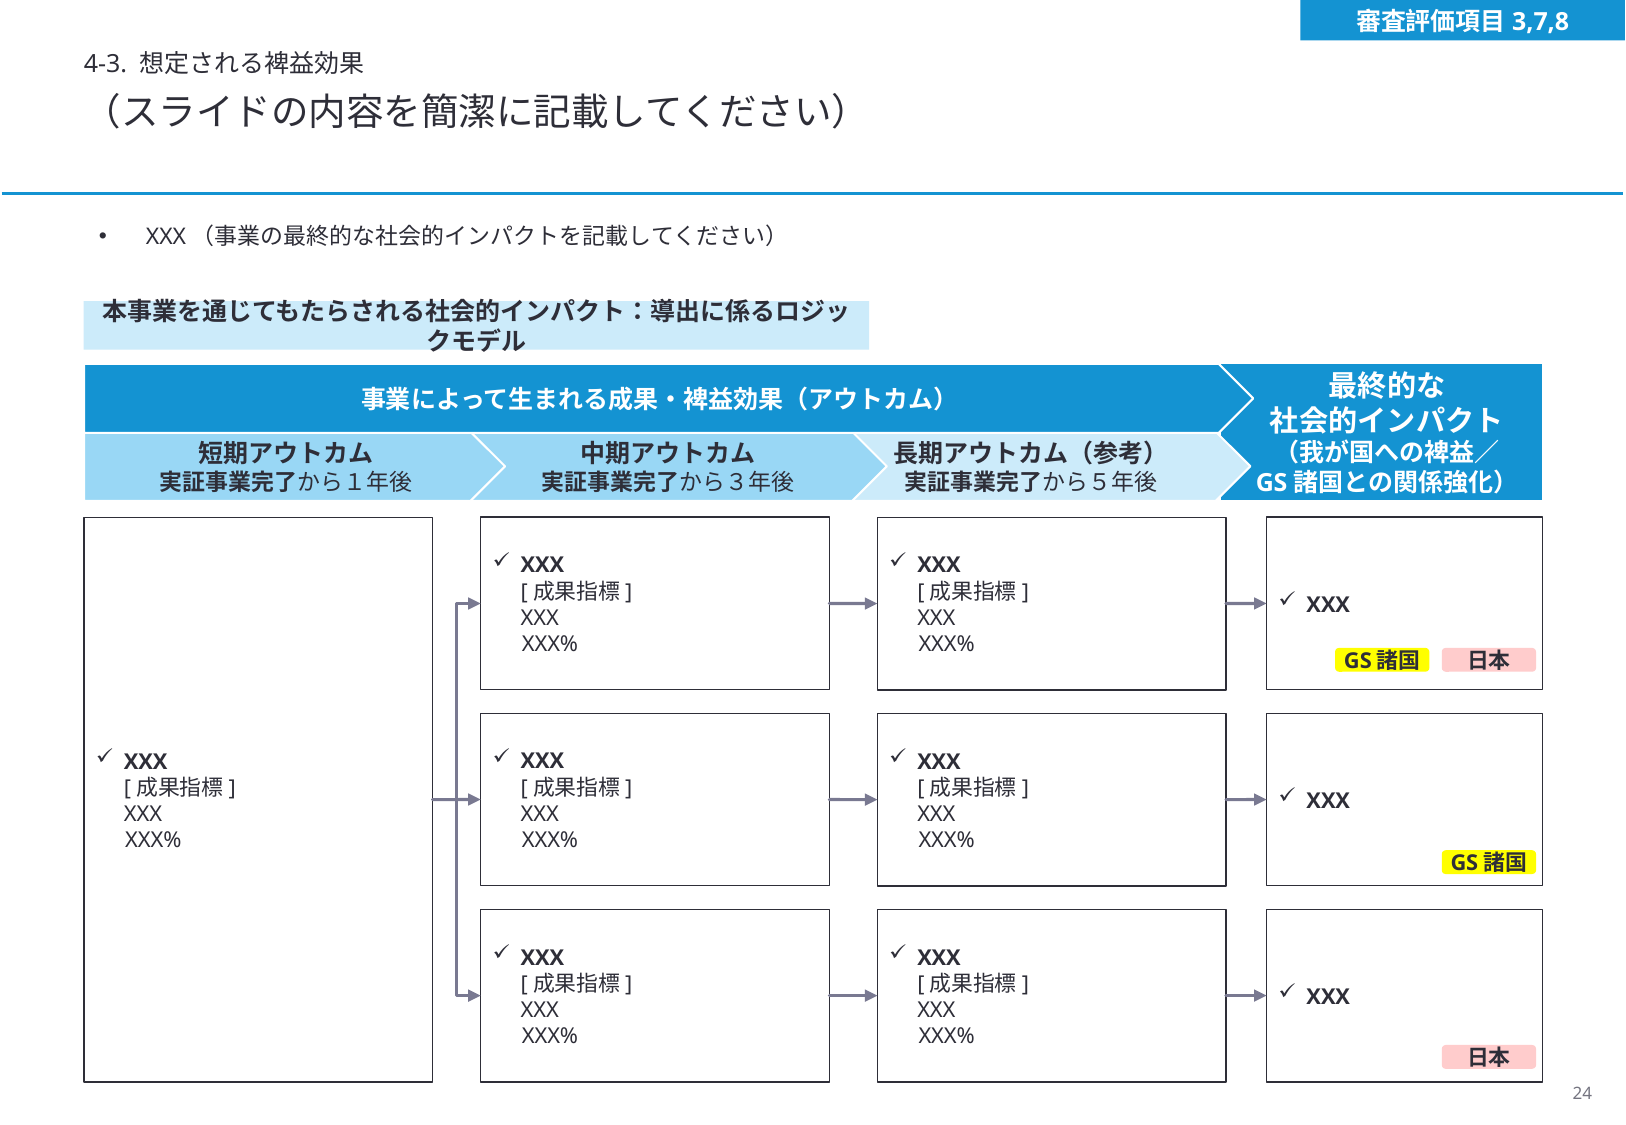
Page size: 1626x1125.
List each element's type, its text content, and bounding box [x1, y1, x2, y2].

text_box XXX [成果指標] XXX XXX% [876, 712, 1227, 887]
text_box 長期アウトカム（参考） 実証事業完了から５年後 [854, 434, 1252, 502]
text_box 審査評価項目3,7,8 [1299, 0, 1625, 41]
list （スライドの内容を簡潔に記載してください） [84, 83, 1543, 183]
text_box 事業によって生まれる成果・裨益効果（アウトカム） [83, 363, 1254, 434]
text_box 短期アウトカム 実証事業完了から１年後 [83, 434, 506, 502]
text_box XXX [成果指標] XXX XXX% [480, 909, 830, 1083]
text_box XXX [成果指標] XXX XXX% [83, 516, 434, 1083]
text_box GS諸国 [1440, 849, 1538, 875]
text_box XXX [成果指標] XXX XXX% [876, 516, 1227, 691]
text_box GS諸国 [1334, 647, 1431, 673]
text_box XXX [1266, 909, 1543, 1083]
text_box XXX [1266, 712, 1543, 887]
text_box 最終的な 社会的インパクト （我が国への裨益／ GS諸国との関係強化） [1219, 362, 1543, 502]
text_box 日本 [1440, 647, 1538, 673]
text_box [432, 800, 481, 996]
text_box XXX（事業の最終的な社会的インパクトを記載してください） [83, 213, 1543, 299]
text_box XXX [成果指標] XXX XXX% [481, 712, 830, 887]
text_box XXX [成果指標] XXX XXX% [876, 909, 1227, 1083]
text_box XXX [1266, 516, 1543, 691]
text_box 日本 [1440, 1044, 1538, 1070]
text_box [432, 603, 481, 799]
list 4-3. 想定される裨益効果 [84, 40, 1543, 82]
text_box 本事業を通じてもたらされる社会的インパクト：導出に係るロジックモデル [83, 300, 870, 351]
text_box 中期アウトカム 実証事業完了から３年後 [472, 434, 888, 502]
text_box XXX [成果指標] XXX XXX% [480, 516, 830, 691]
